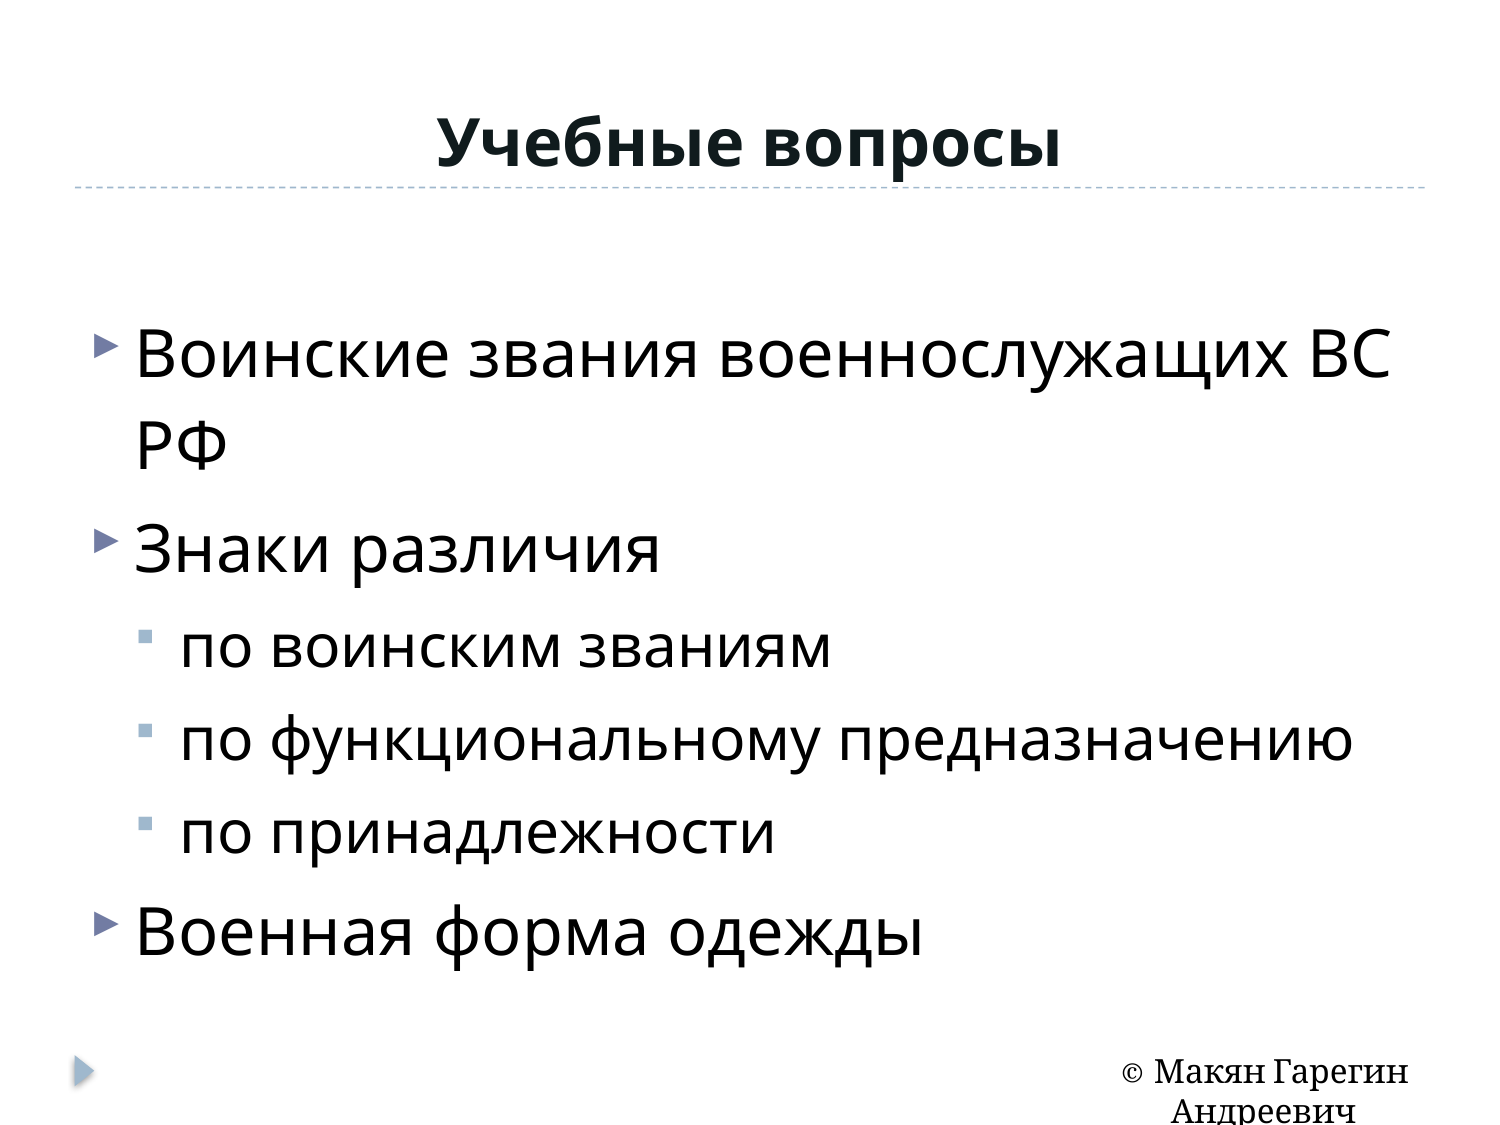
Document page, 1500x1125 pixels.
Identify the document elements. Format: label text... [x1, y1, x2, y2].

title Учебные вопросы [75, 24, 1425, 188]
text_box © Макян Гарегин Андреевич [1027, 1042, 1500, 1125]
list Воинские звания военнослужащих ВС РФ Знаки различия по воинским званиям по функциональному предназначению по принадлежности Военная форма одежды [75, 200, 1425, 1010]
